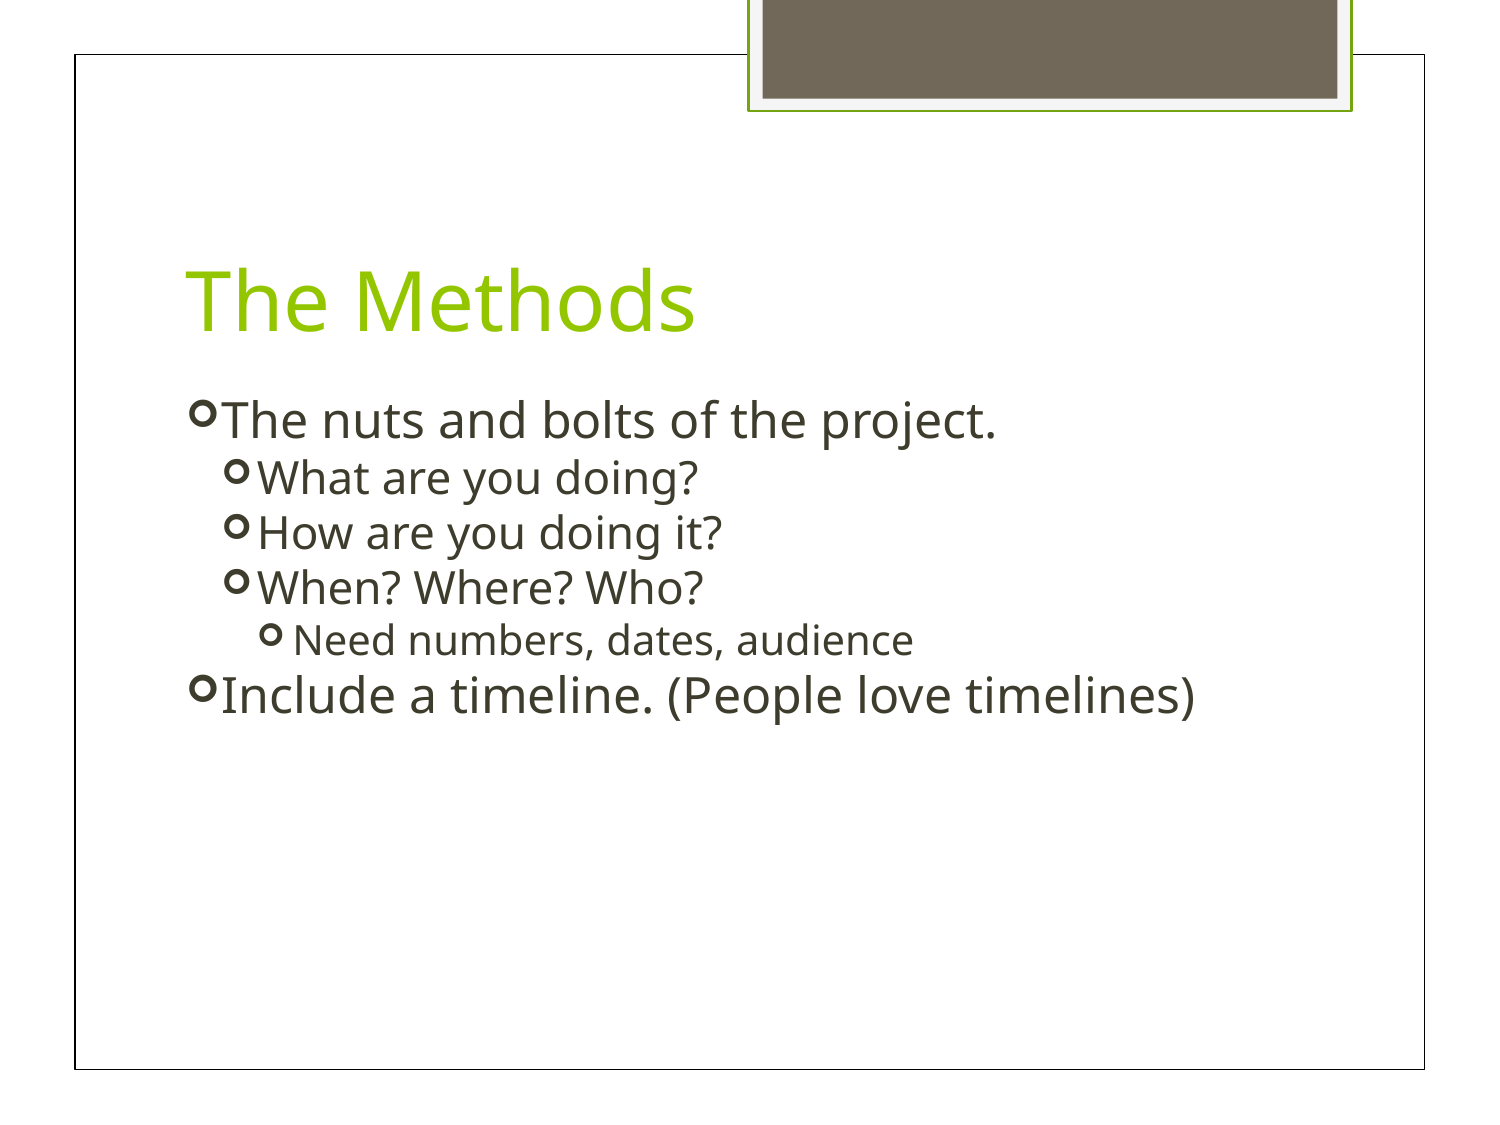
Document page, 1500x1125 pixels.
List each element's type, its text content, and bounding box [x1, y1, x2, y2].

text_box The nuts and bolts of the project. What are you doing? How are you doing it? When? Where? Who? Need numbers, dates, audience Include a timeline. (People love timelines) [171, 381, 1283, 957]
text_box The Methods [171, 168, 1324, 356]
